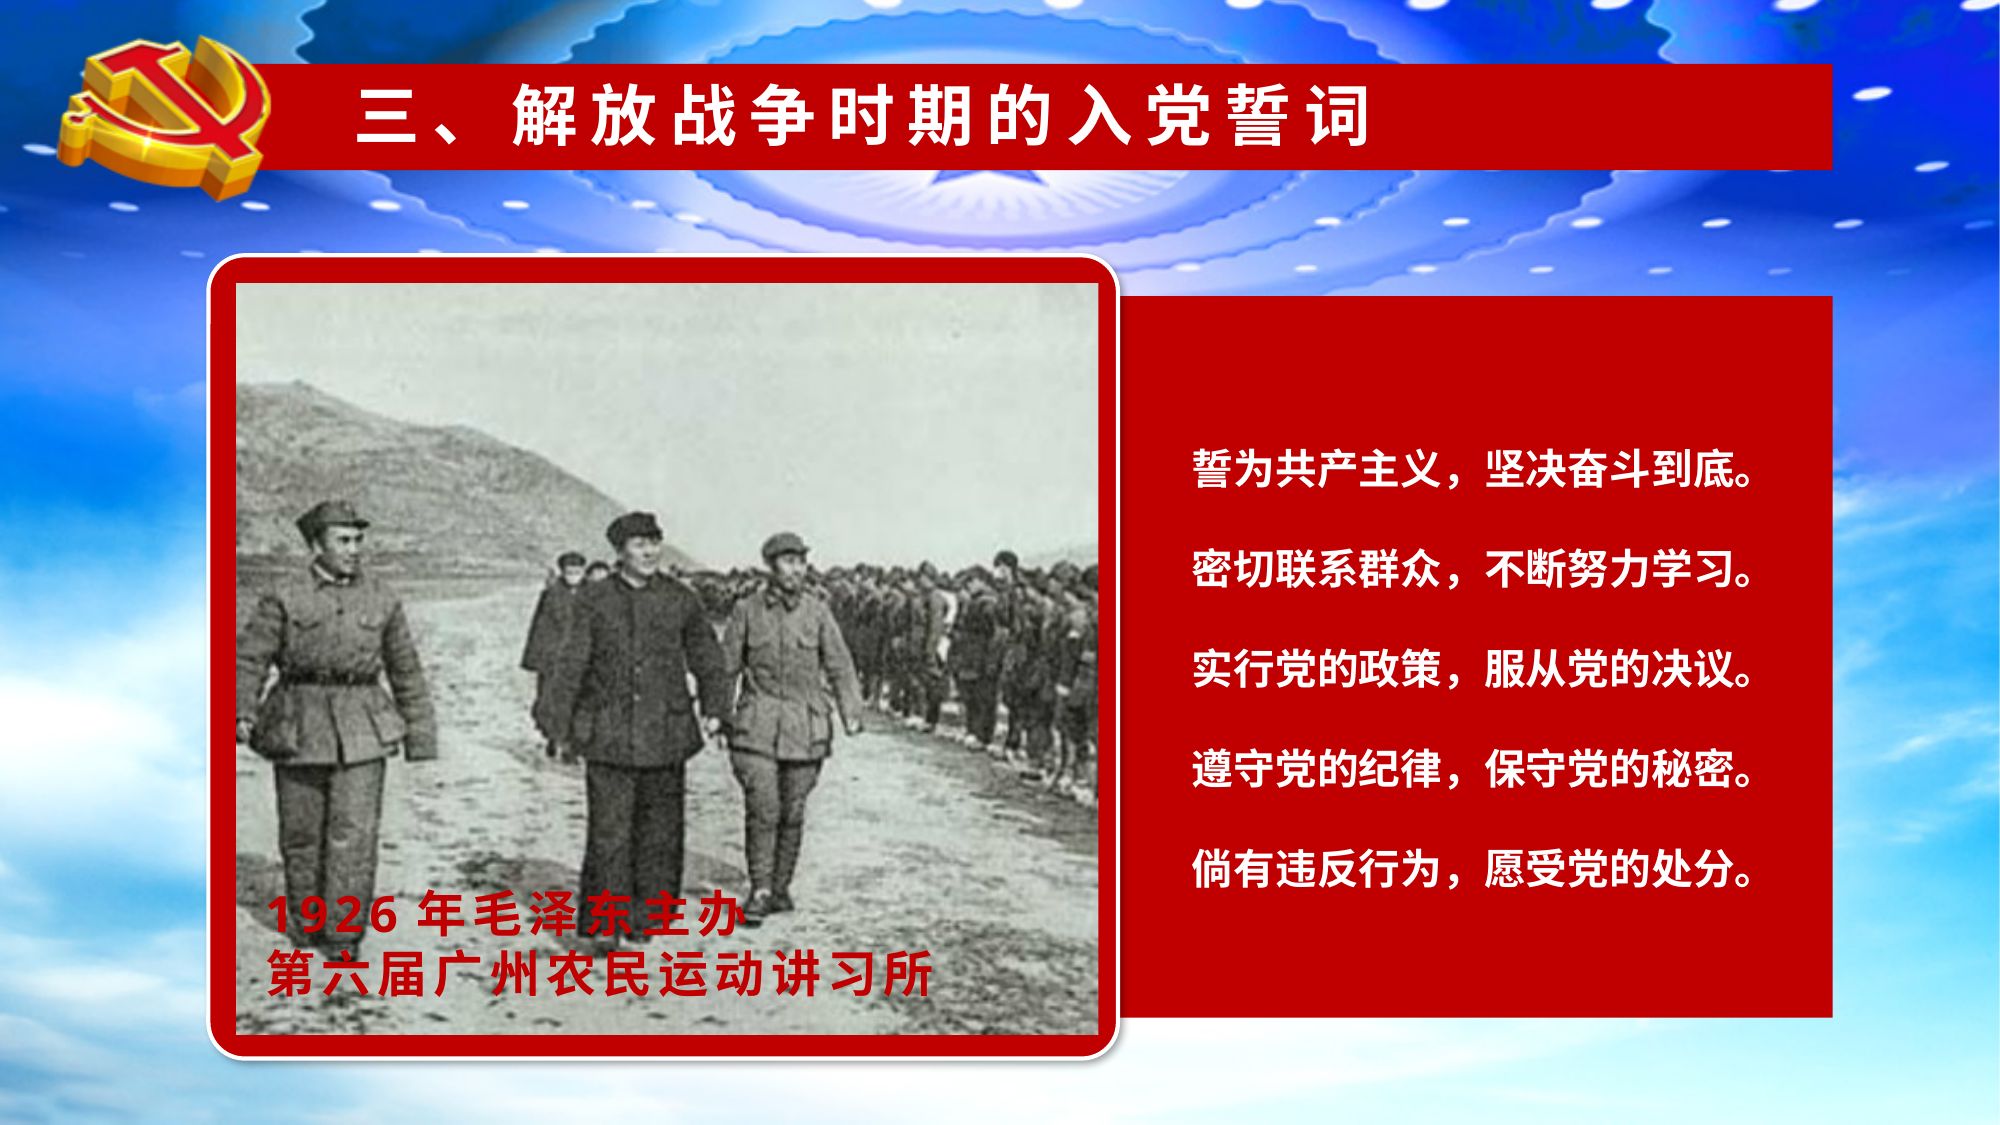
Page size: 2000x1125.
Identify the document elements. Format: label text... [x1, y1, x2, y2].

text_box [206, 253, 1121, 1061]
text_box 誓为共产主义，坚决奋斗到底。 密切联系群众，不断努力学习。 实行党的政策，服从党的决议。 遵守党的纪律，保守党的秘密。 倘有违反行为，愿受党的处分。 [1177, 385, 1792, 901]
text_box [1129, 294, 1835, 1020]
text_box 三、解放战争时期的入党誓词 [338, 66, 1496, 161]
picture [0, 0, 2000, 1125]
text_box [297, 62, 1835, 172]
